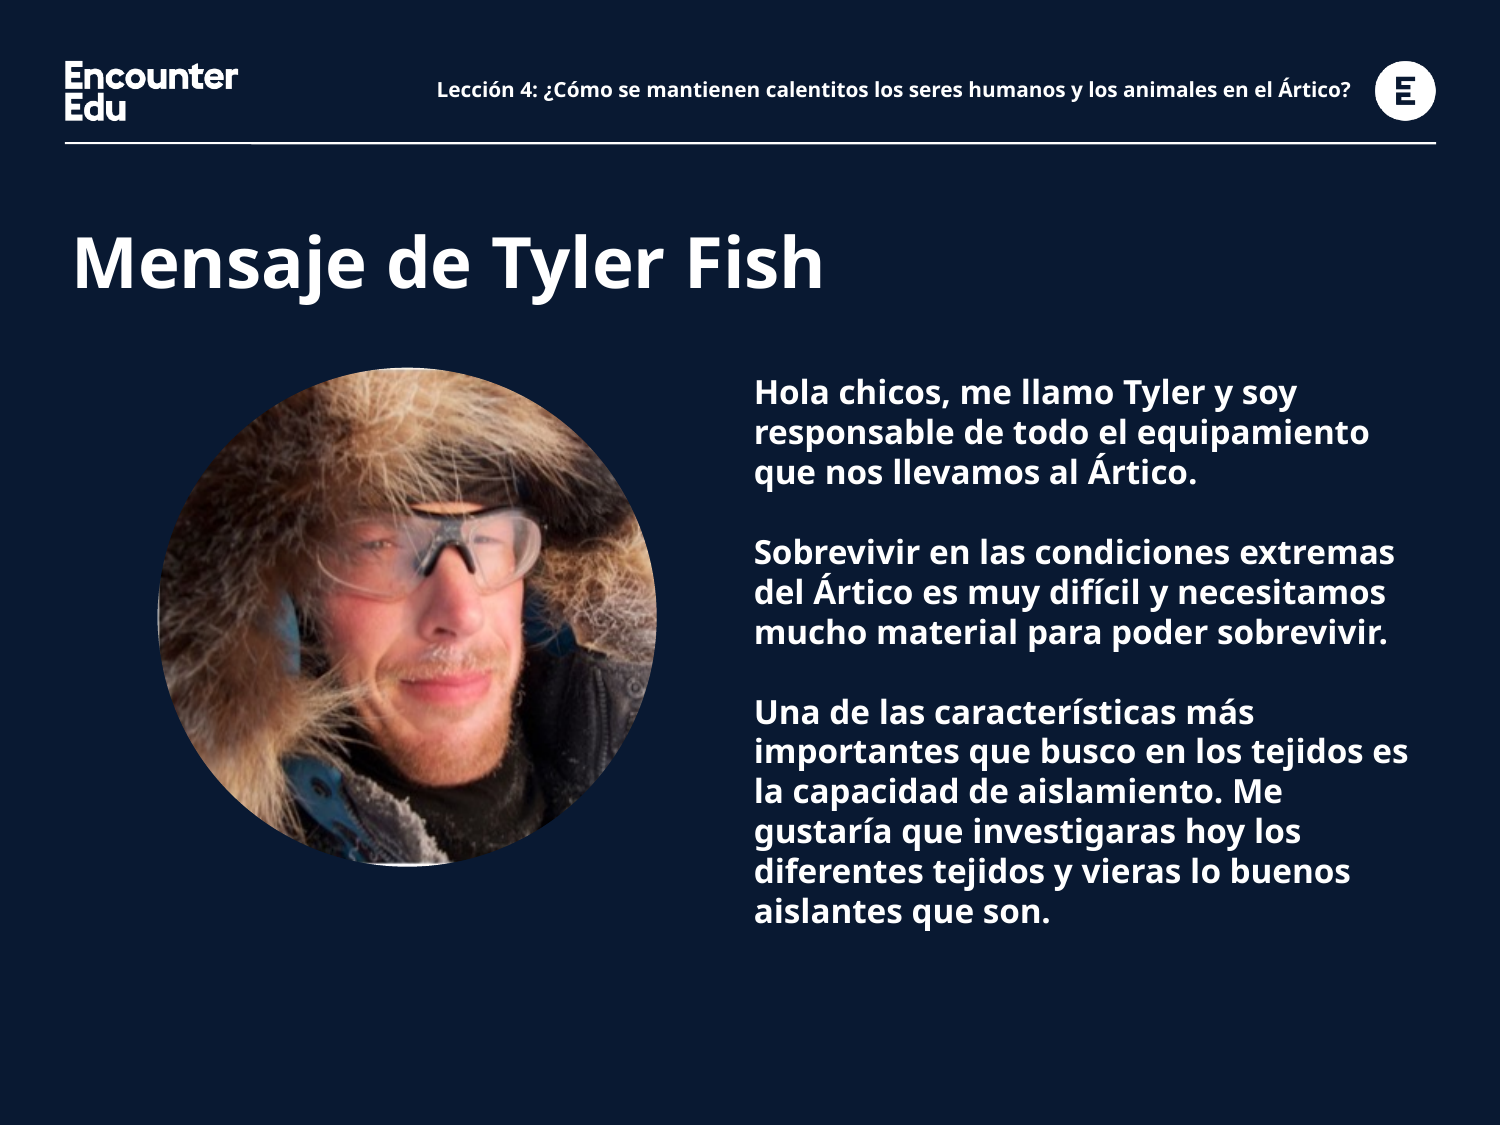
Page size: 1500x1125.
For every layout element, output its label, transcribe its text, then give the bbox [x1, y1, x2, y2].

text_box Hola chicos, me llamo Tyler y soy responsable de todo el equipamiento que nos llevamos al Ártico. Sobrevivir en las condiciones extremas del Ártico es muy difícil y necesitamos mucho material para poder sobrevivir. Una de las características más importantes que busco en los tejidos es la capacidad de aislamiento. Me gustaría que investigaras hoy los diferentes tejidos y vieras lo buenos aislantes que son. [749, 367, 1427, 935]
text_box Mensaje de Tyler Fish [64, 163, 1415, 368]
text_box [157, 367, 657, 867]
picture [1373, 59, 1437, 122]
title Lección 4: ¿Cómo se mantienen calentitos los seres humanos y los animales en el Ártico? [297, 67, 1359, 114]
picture [61, 59, 243, 122]
